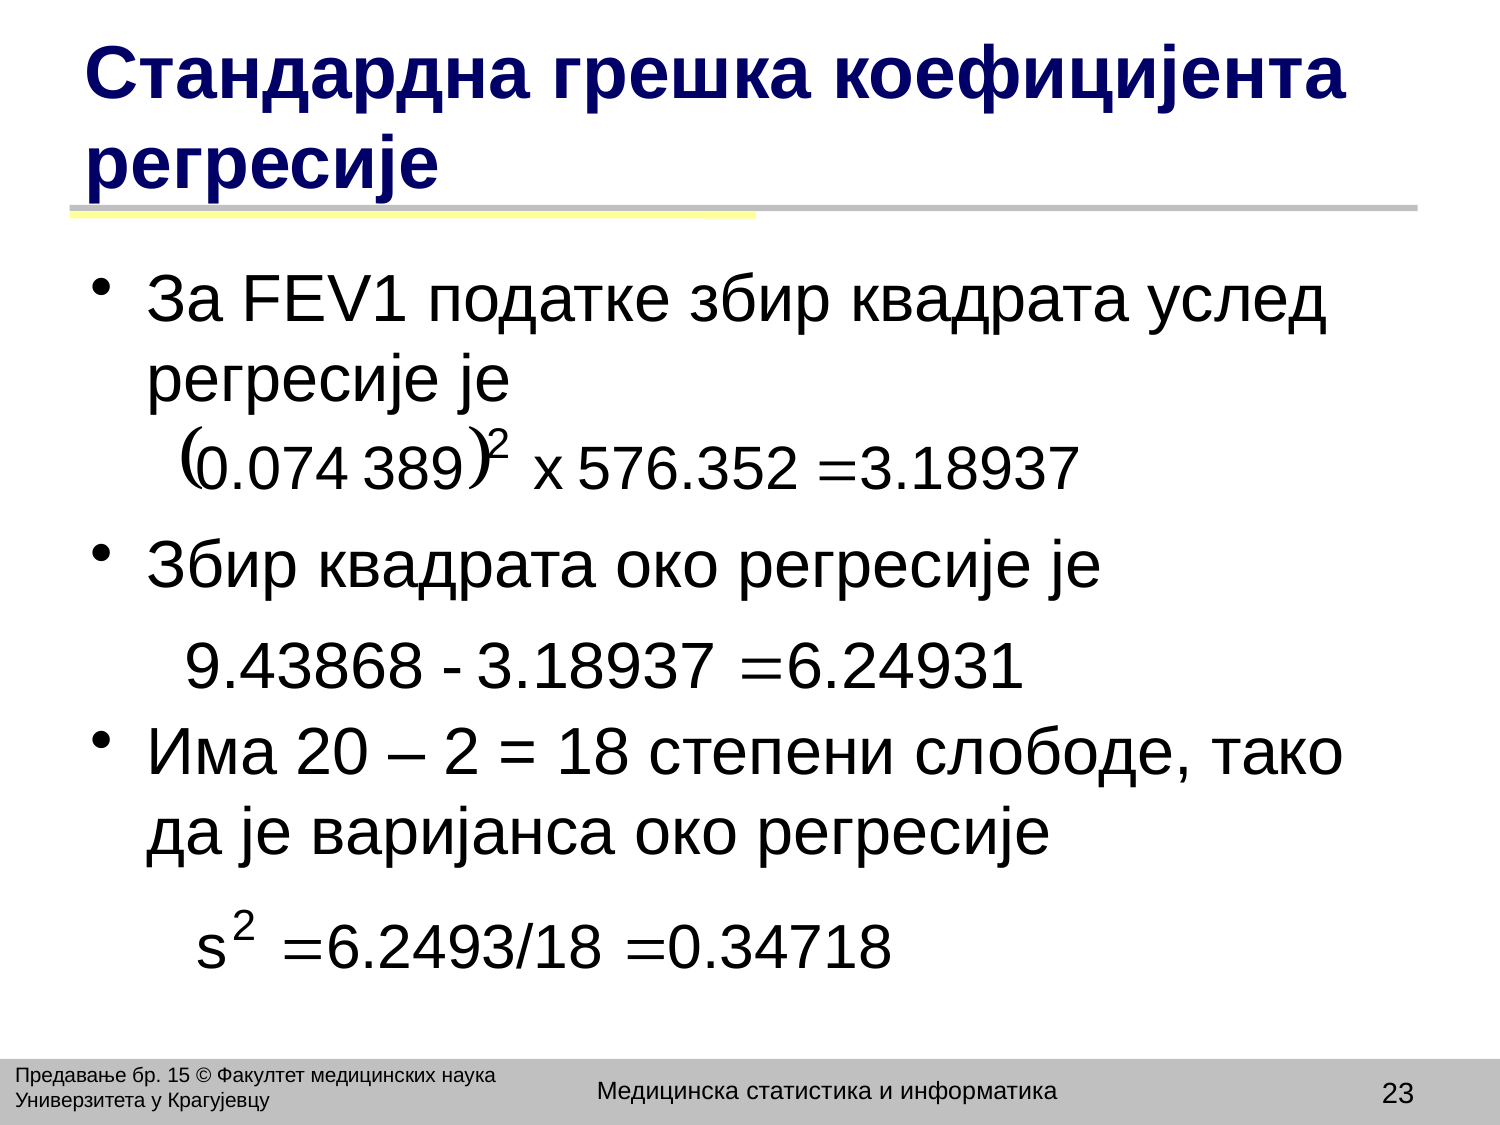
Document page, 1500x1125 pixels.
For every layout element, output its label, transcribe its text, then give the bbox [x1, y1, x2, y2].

slide_number Предавање бр. 15 © Факултет медицинских наука Универзитета у Крагујевцу [0, 1053, 616, 1108]
list За FEV1 податке збир квадрата услед регресије је Збир квадрата око регресије је Има 20 – 2 = 18 степени слободе, тако да је варијанса око регресије [74, 246, 1426, 546]
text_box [185, 893, 911, 988]
slide_number 23 [1164, 1066, 1430, 1125]
footer Медицинска статистика и информатика [512, 1066, 1144, 1125]
title Стандардна грешка коефицијента регресије [69, 19, 1426, 208]
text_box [173, 622, 1034, 709]
list За FEV1 податке збир квадрата услед регресије је Збир квадрата око регресије је Има 20 – 2 = 18 степени слободе, тако да је варијанса око регресије [74, 547, 1426, 1023]
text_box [168, 409, 1095, 521]
